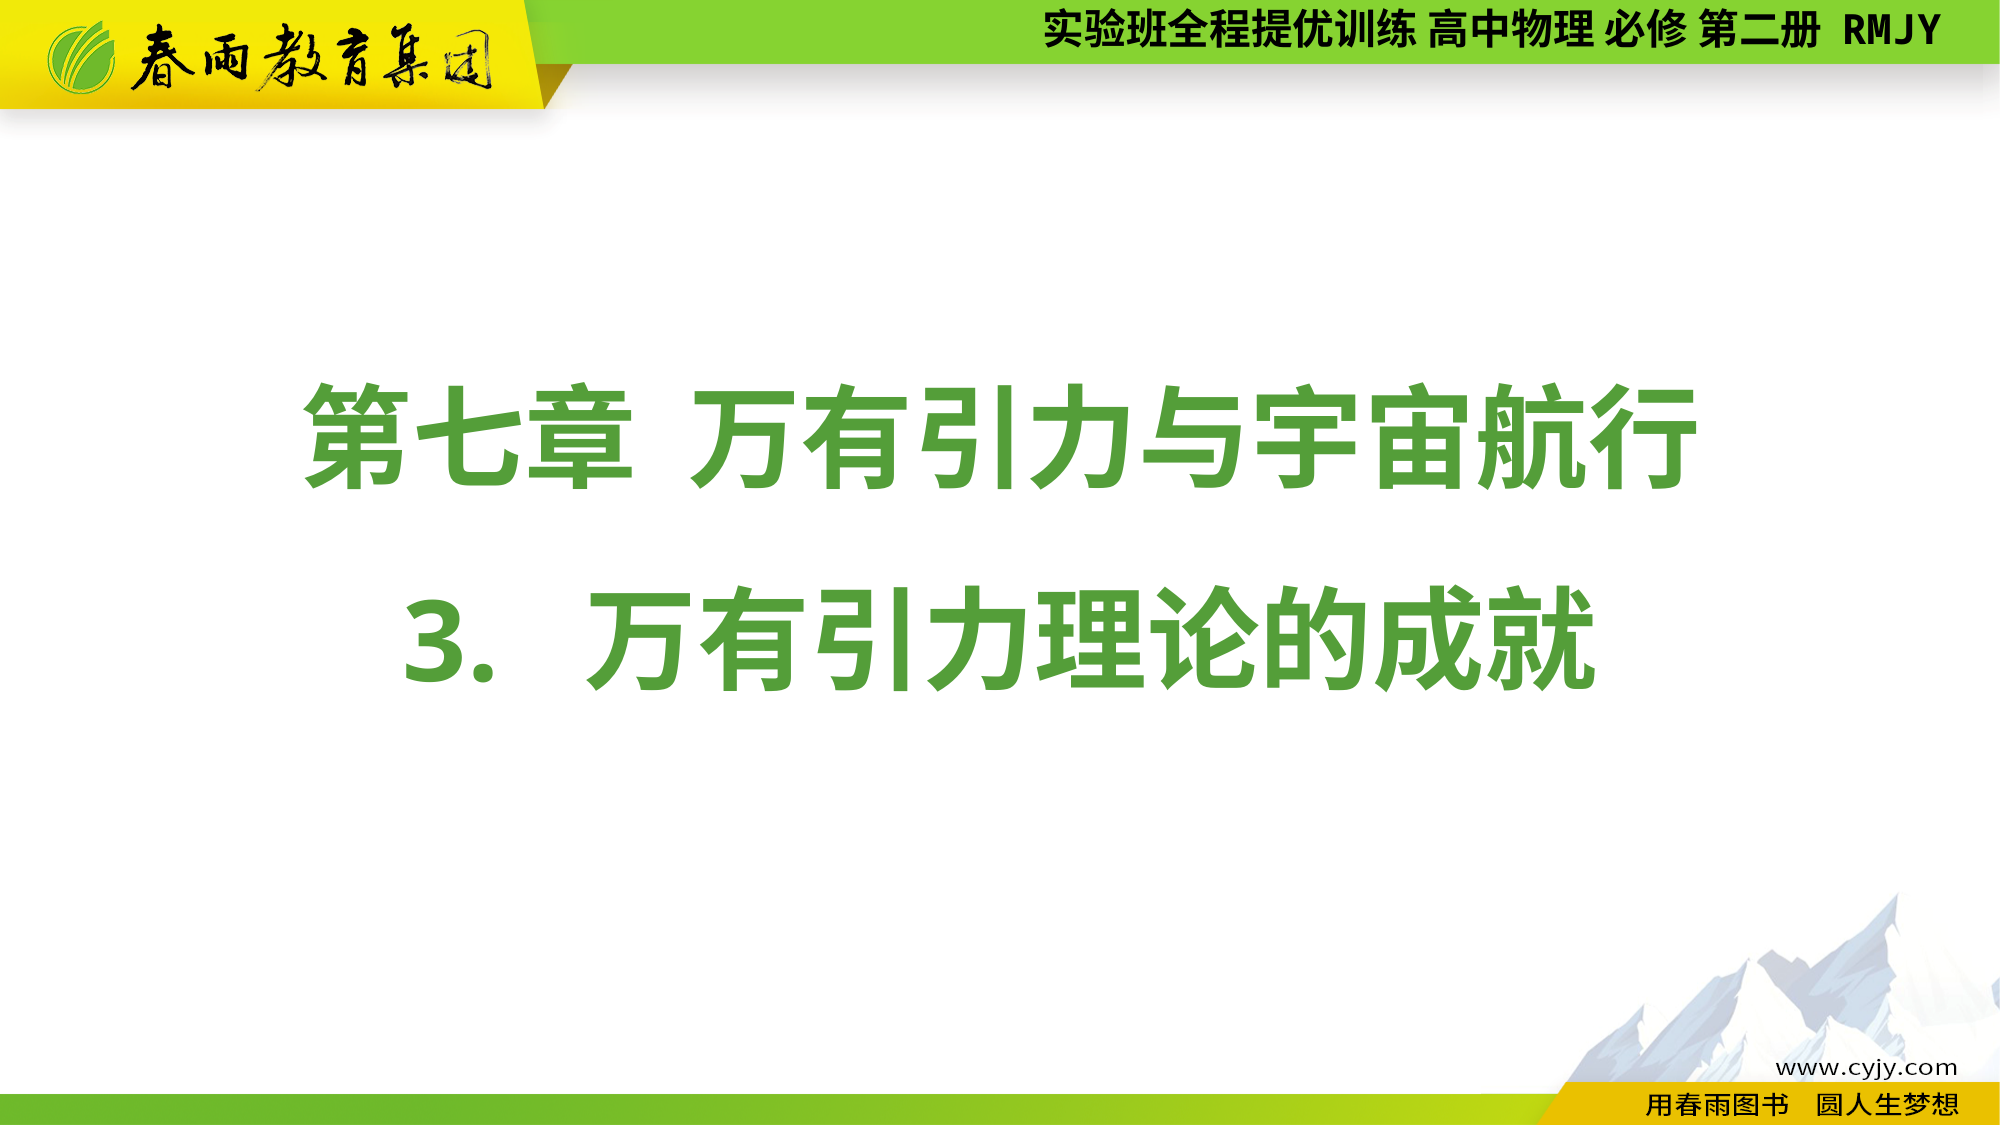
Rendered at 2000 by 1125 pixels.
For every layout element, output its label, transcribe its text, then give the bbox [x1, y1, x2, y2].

text_box 第七章 万有引力与宇宙航行 3. 万有引力理论的成就 [54, 291, 1946, 712]
picture [0, 0, 2000, 1125]
